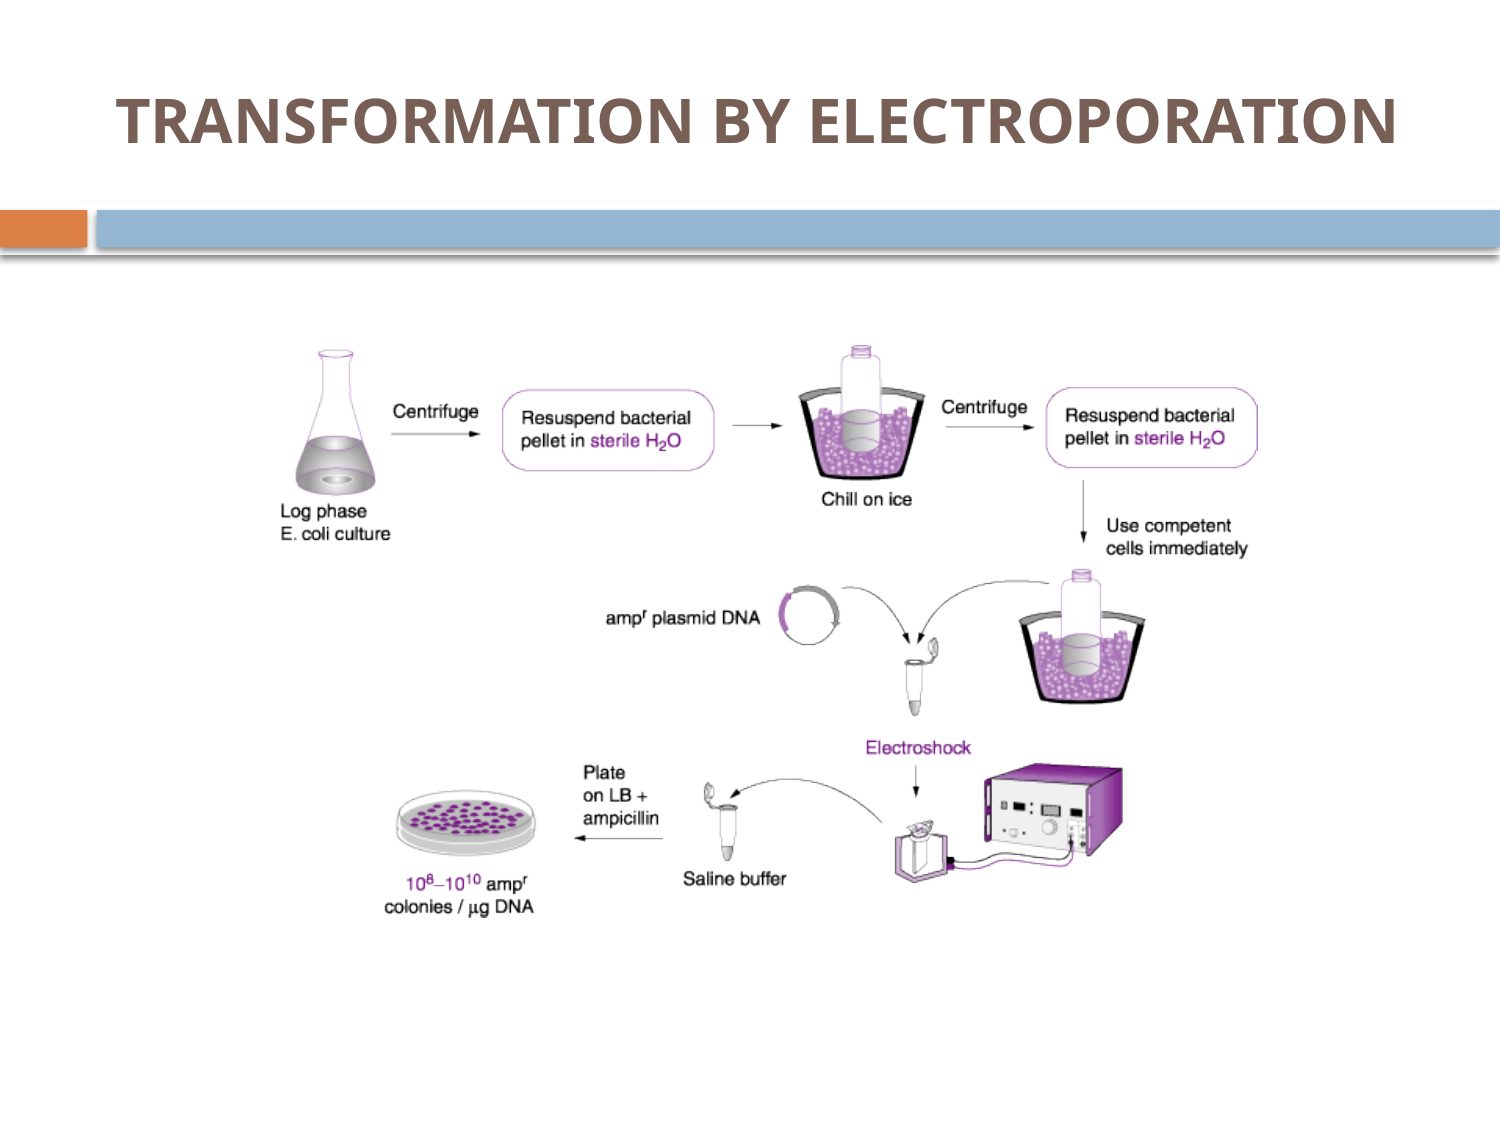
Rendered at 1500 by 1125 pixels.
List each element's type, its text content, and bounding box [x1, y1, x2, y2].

title TRANSFORMATION BY ELECTROPORATION [100, 37, 1438, 200]
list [280, 344, 1258, 918]
